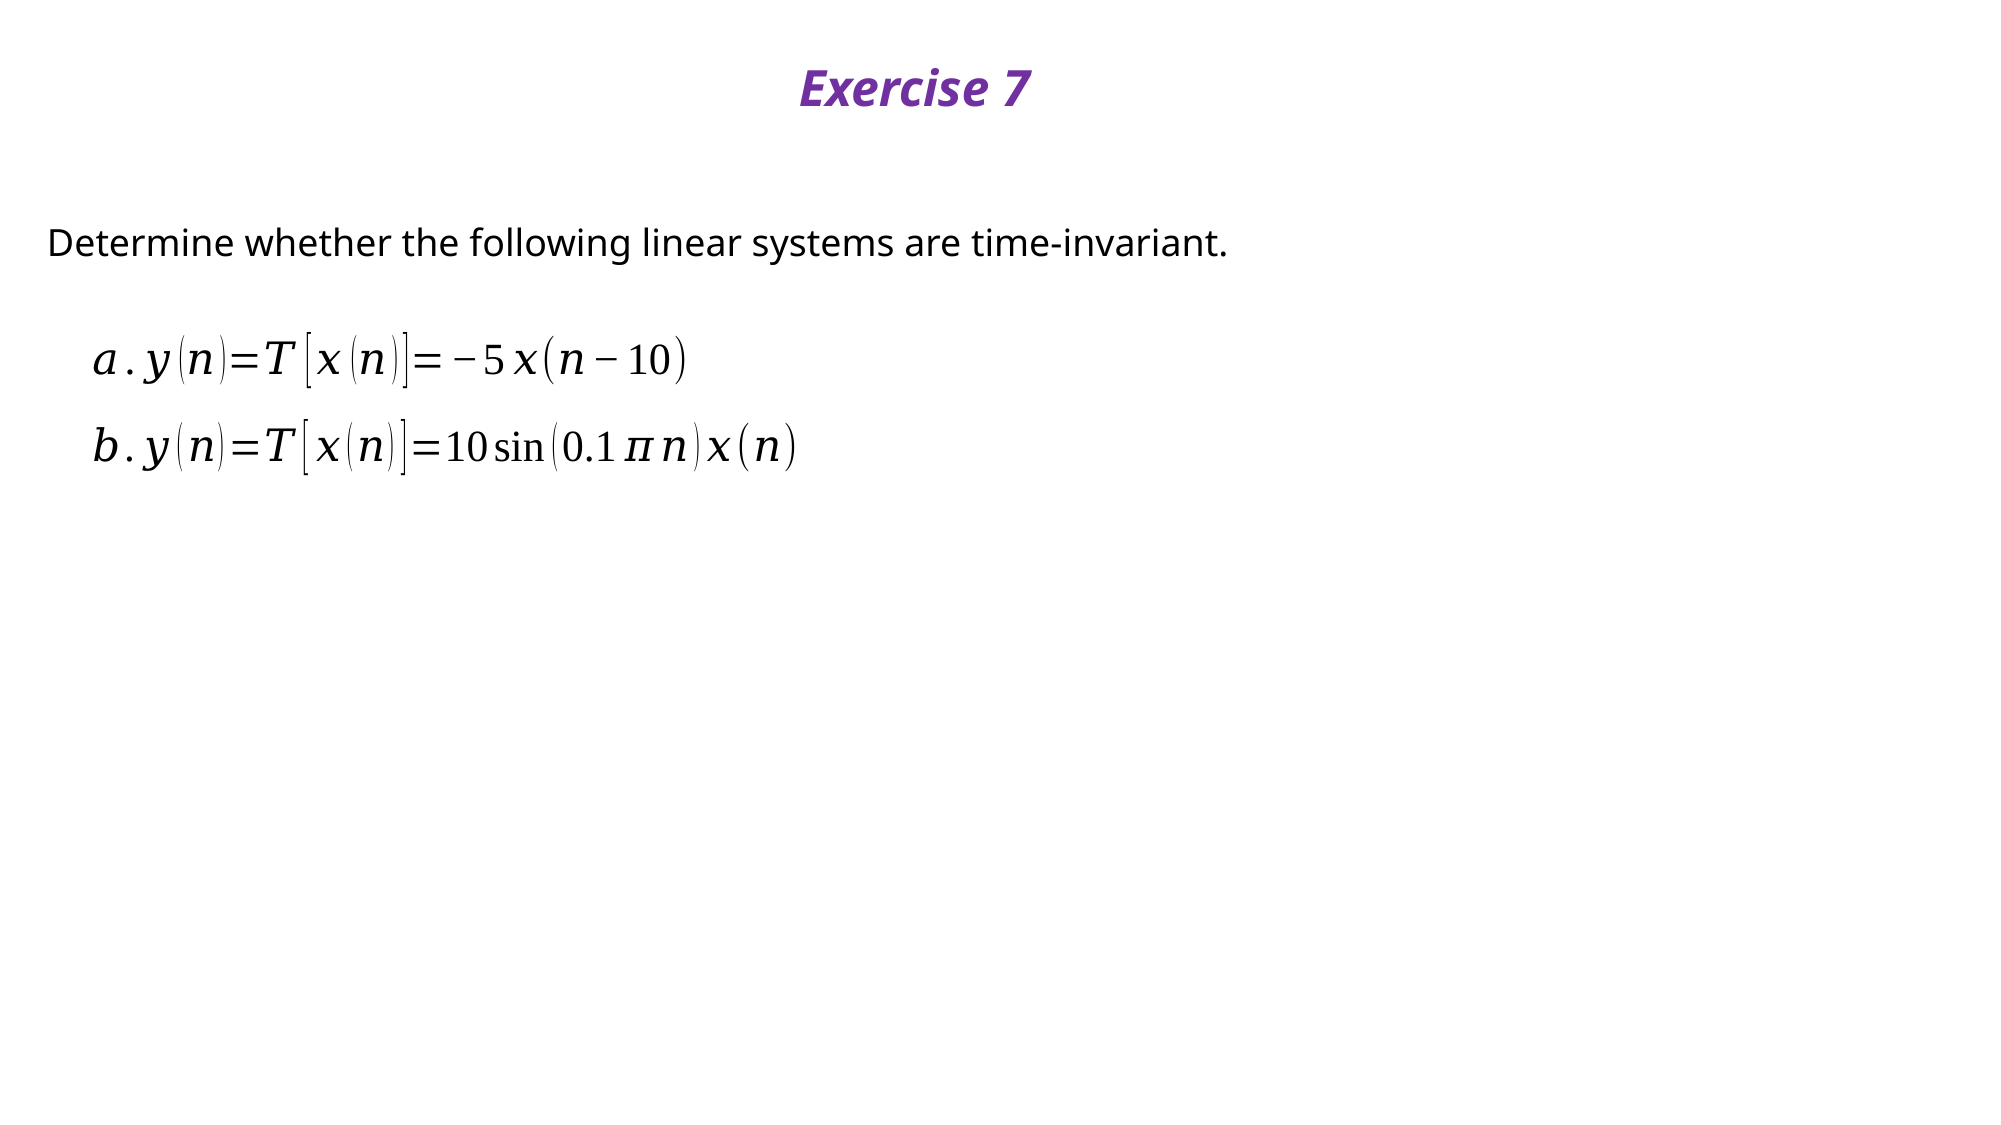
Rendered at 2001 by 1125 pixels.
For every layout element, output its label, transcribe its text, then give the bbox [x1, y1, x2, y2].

text_box Determine whether the following linear systems are time-invariant. [32, 208, 1729, 272]
text_box Exercise 7 [783, 45, 1045, 124]
